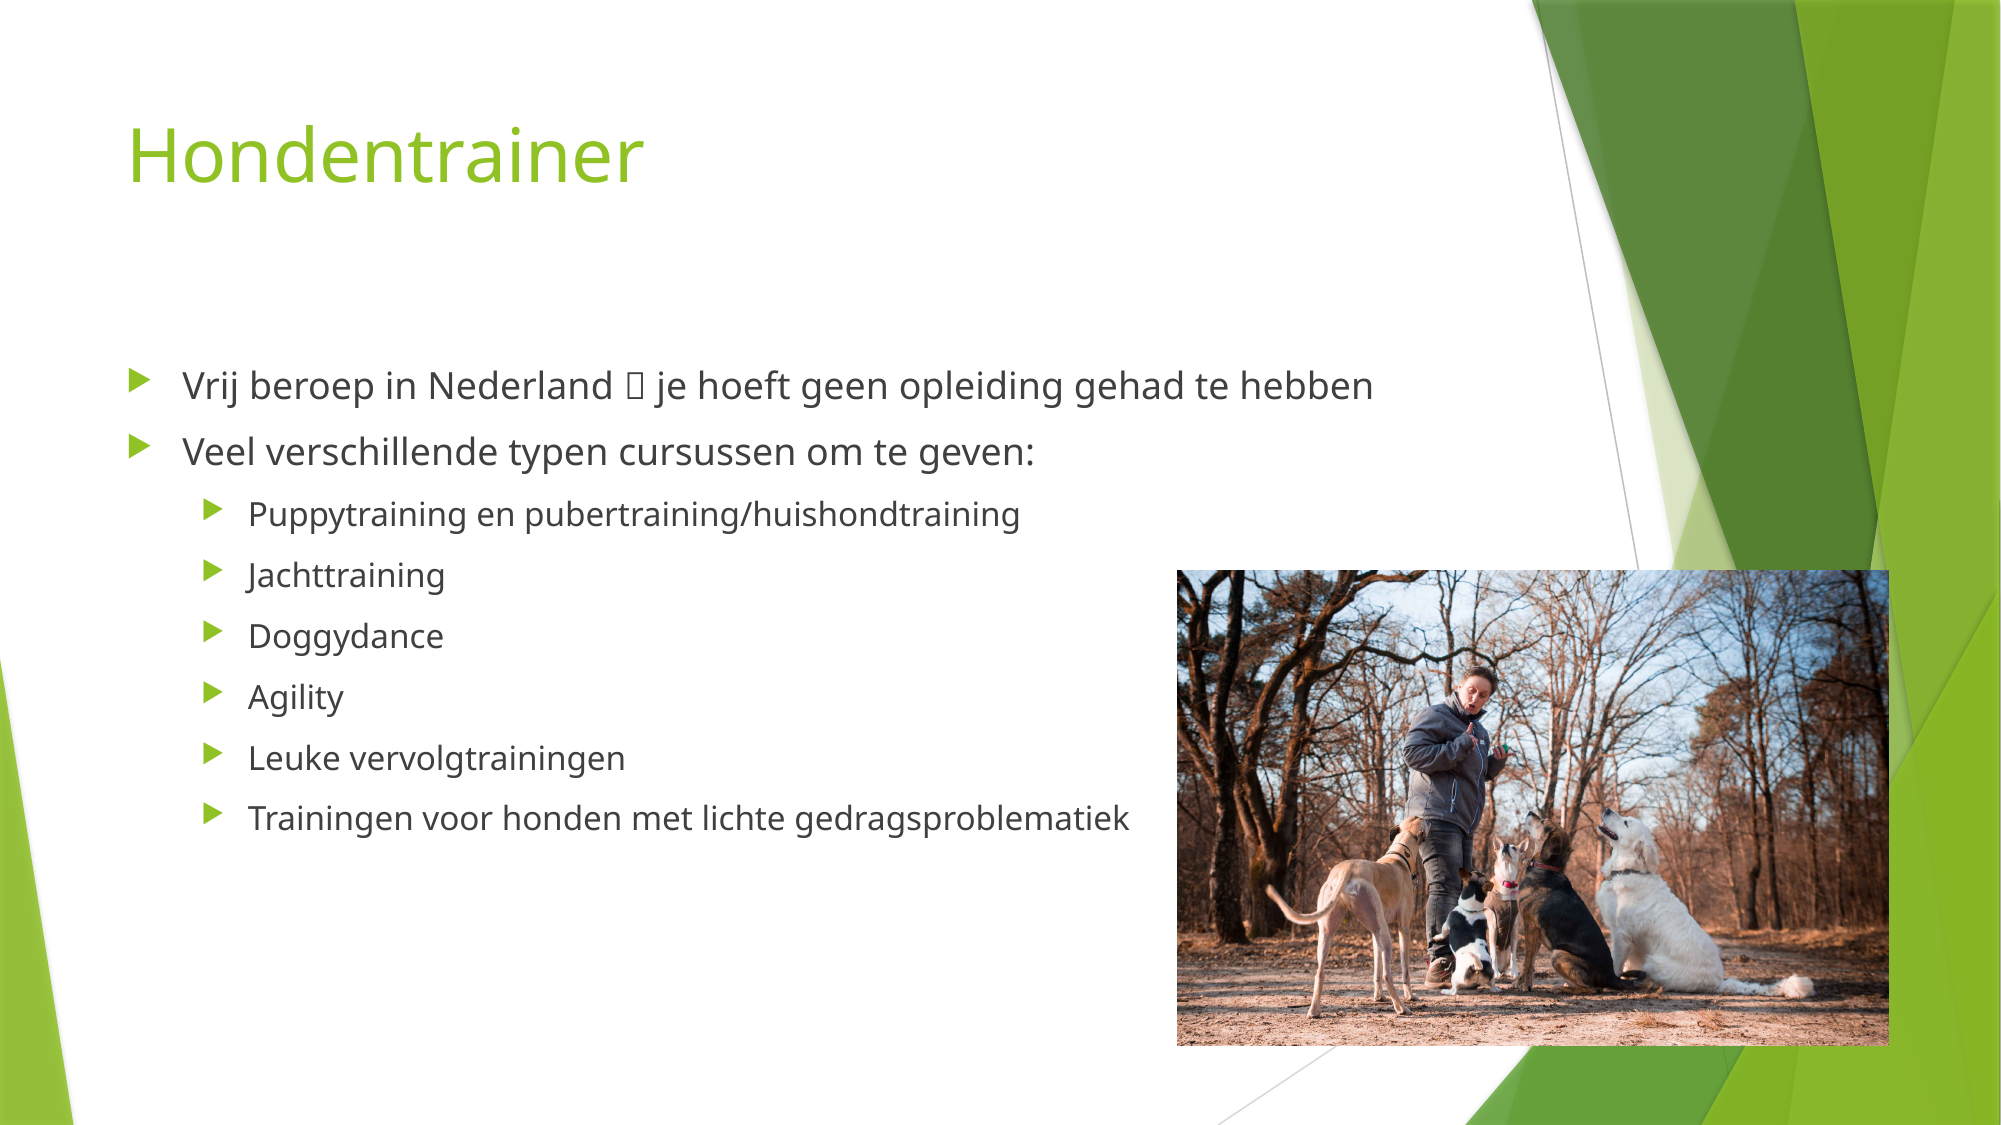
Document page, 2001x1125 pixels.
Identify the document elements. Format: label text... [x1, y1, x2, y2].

title Hondentrainer [111, 99, 1522, 317]
list Vrij beroep in Nederland  je hoeft geen opleiding gehad te hebben Veel verschillende typen cursussen om te geven: Puppytraining en pubertraining/huishondtraining Jachttraining Doggydance Agility Leuke vervolgtrainingen Trainingen voor honden met lichte gedragsproblematiek [111, 354, 1522, 992]
picture [1176, 570, 1890, 1047]
